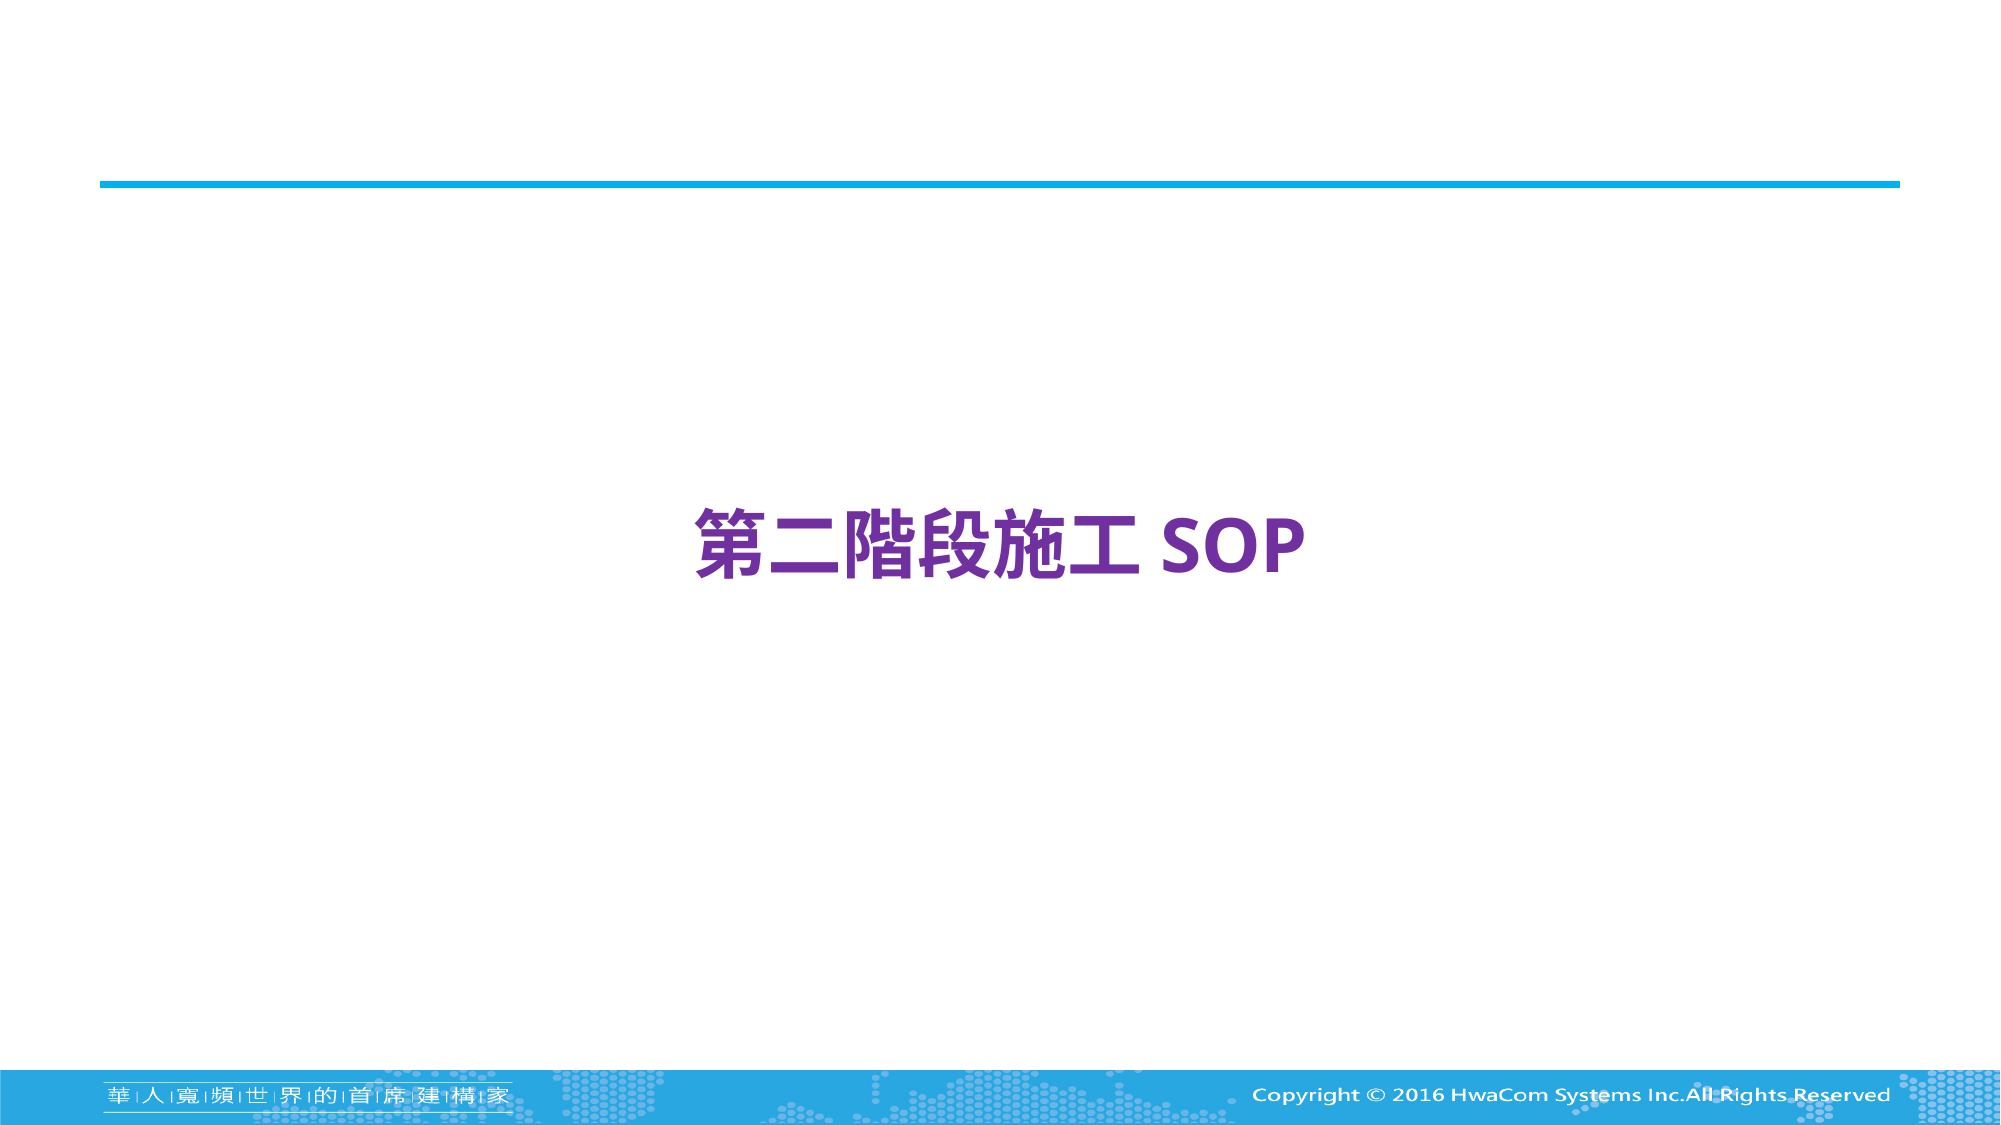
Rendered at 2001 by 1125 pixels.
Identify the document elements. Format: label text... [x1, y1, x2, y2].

title 第二階段施工SOP [99, 479, 1900, 606]
picture [0, 1070, 2000, 1125]
